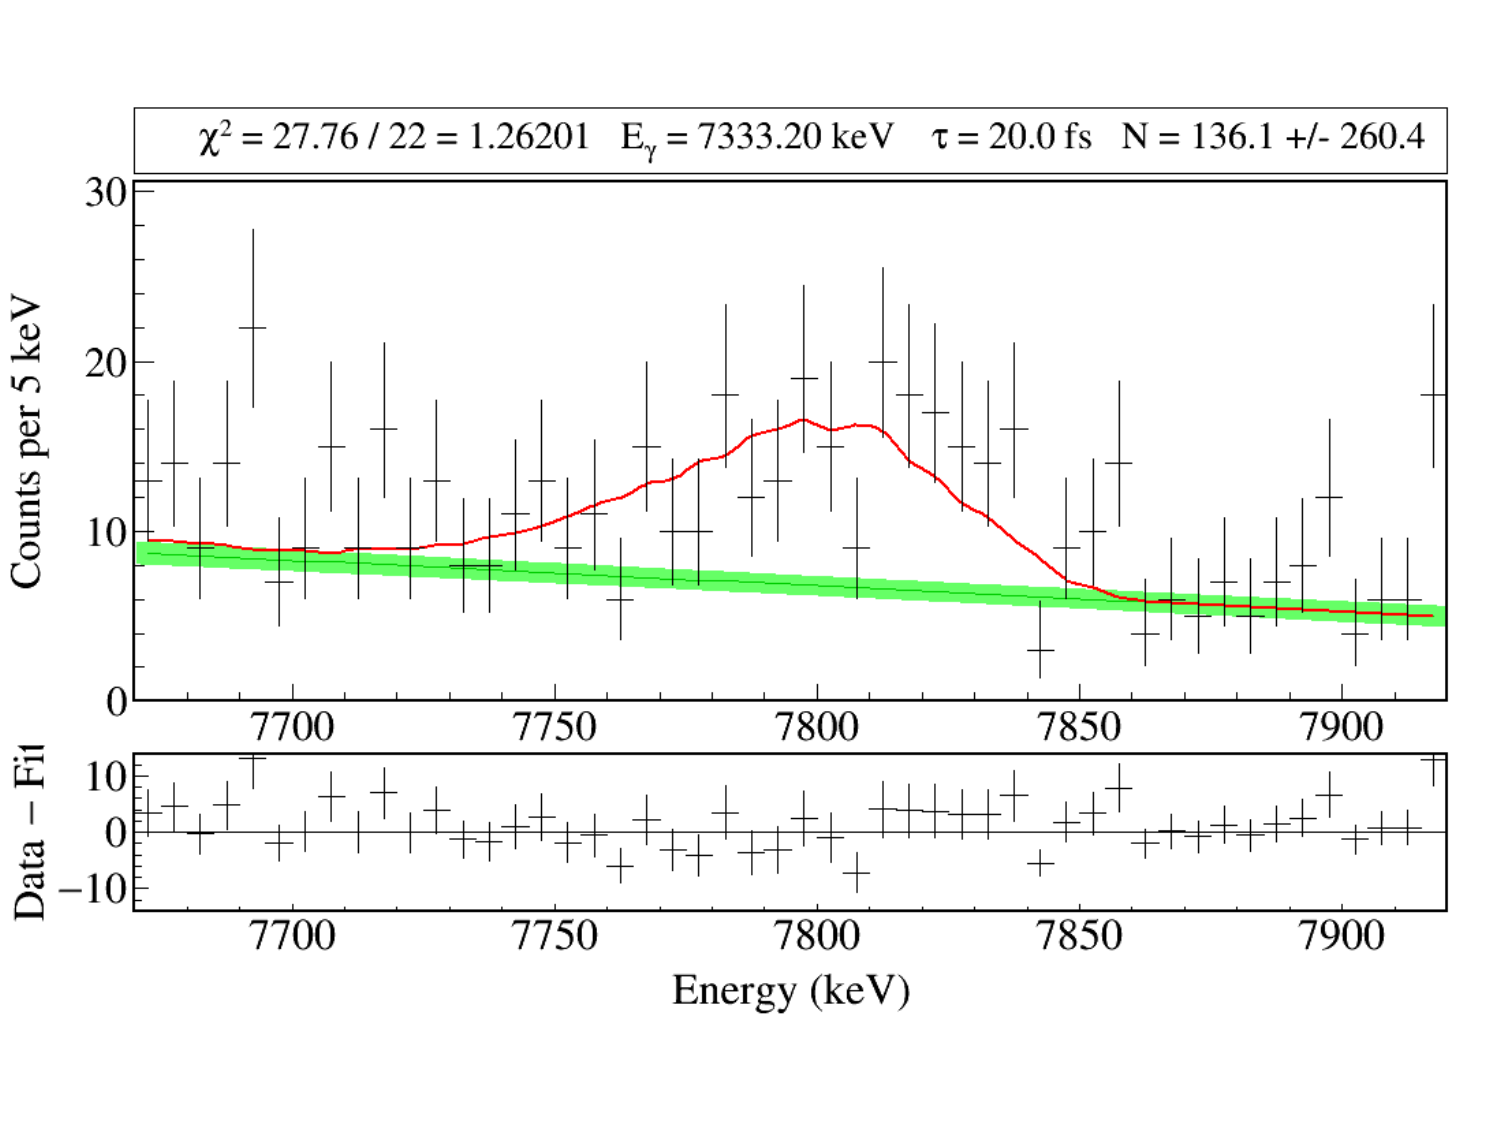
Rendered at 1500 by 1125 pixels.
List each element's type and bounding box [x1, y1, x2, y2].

picture [0, 102, 1500, 1023]
